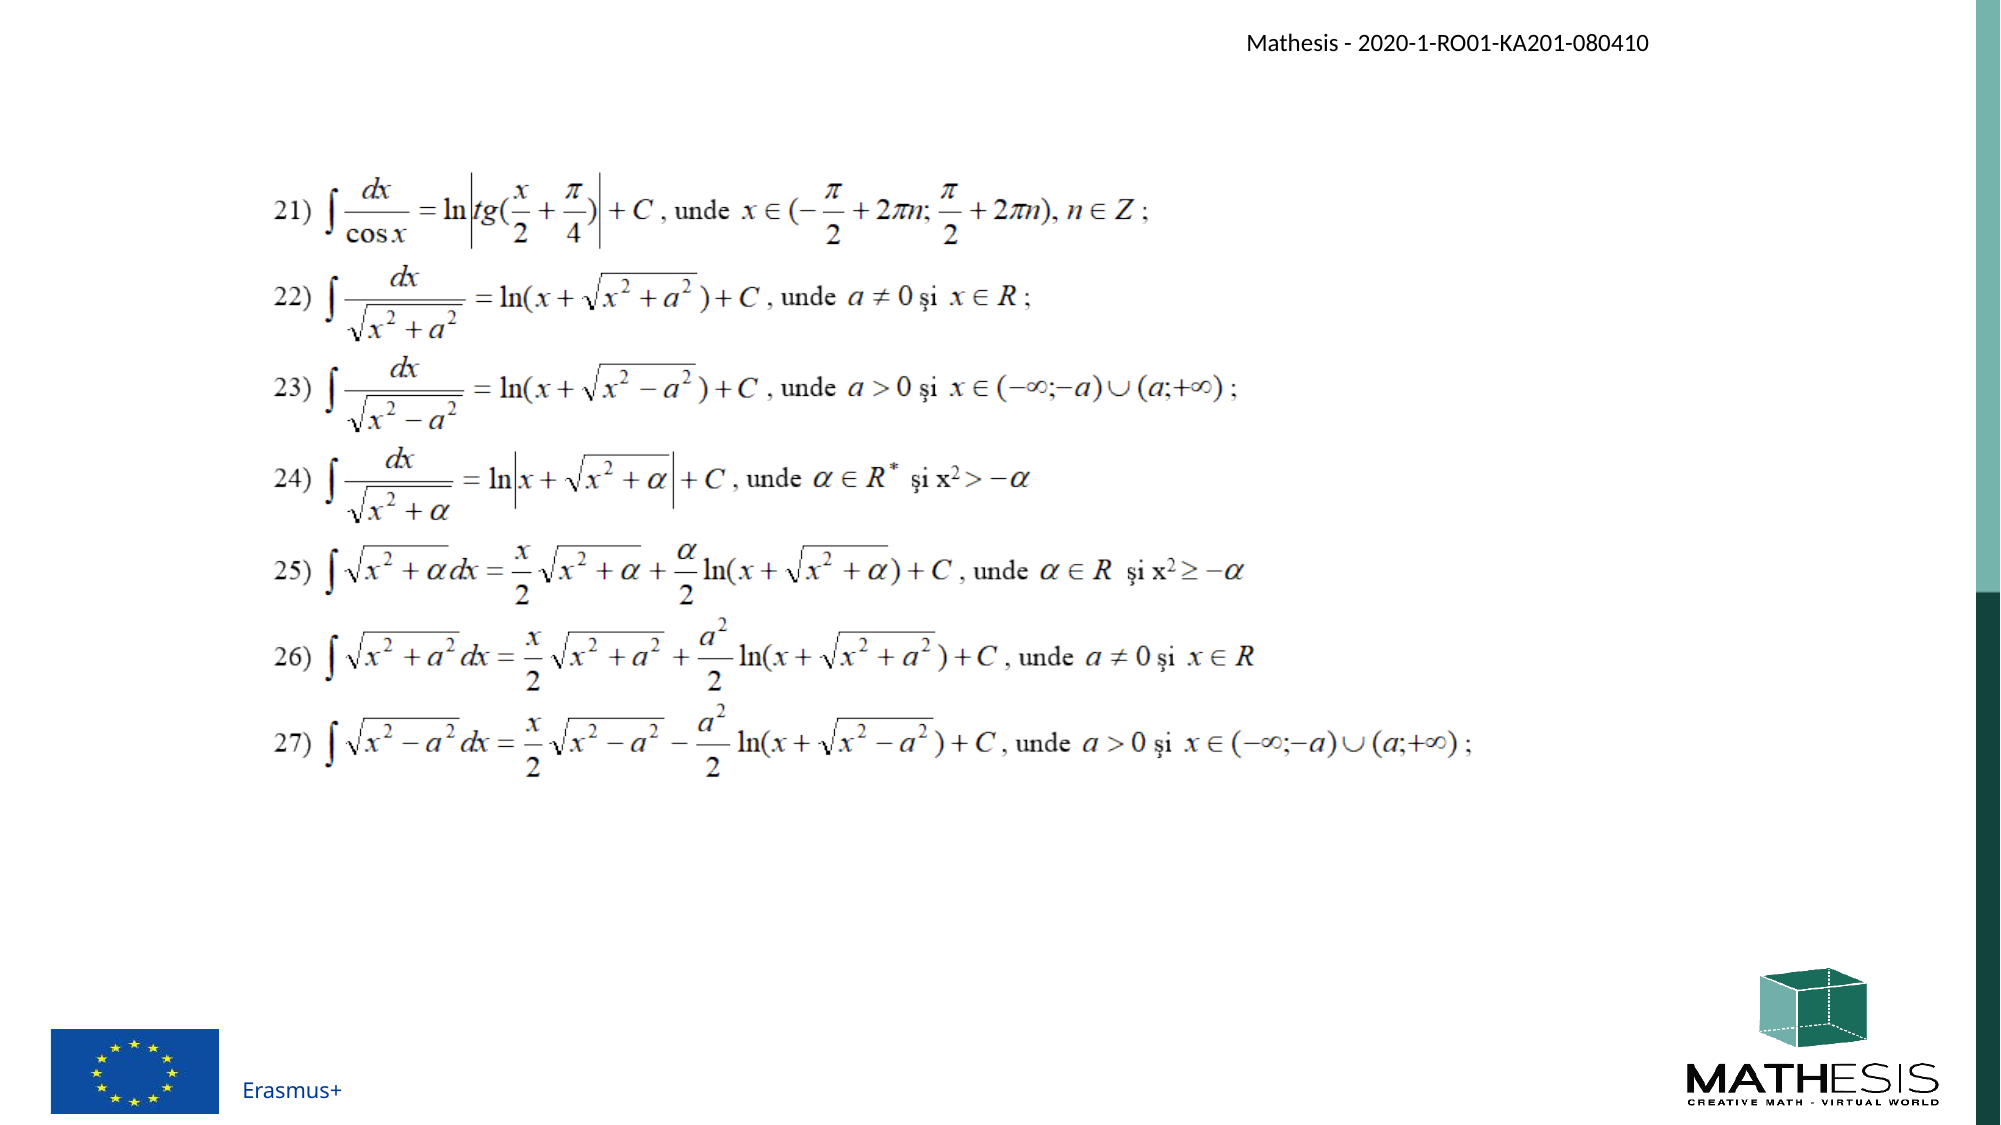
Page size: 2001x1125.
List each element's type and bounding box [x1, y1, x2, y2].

picture [50, 1029, 219, 1114]
picture [249, 160, 1509, 782]
picture [1976, 0, 2000, 1125]
picture [1664, 928, 1961, 1125]
